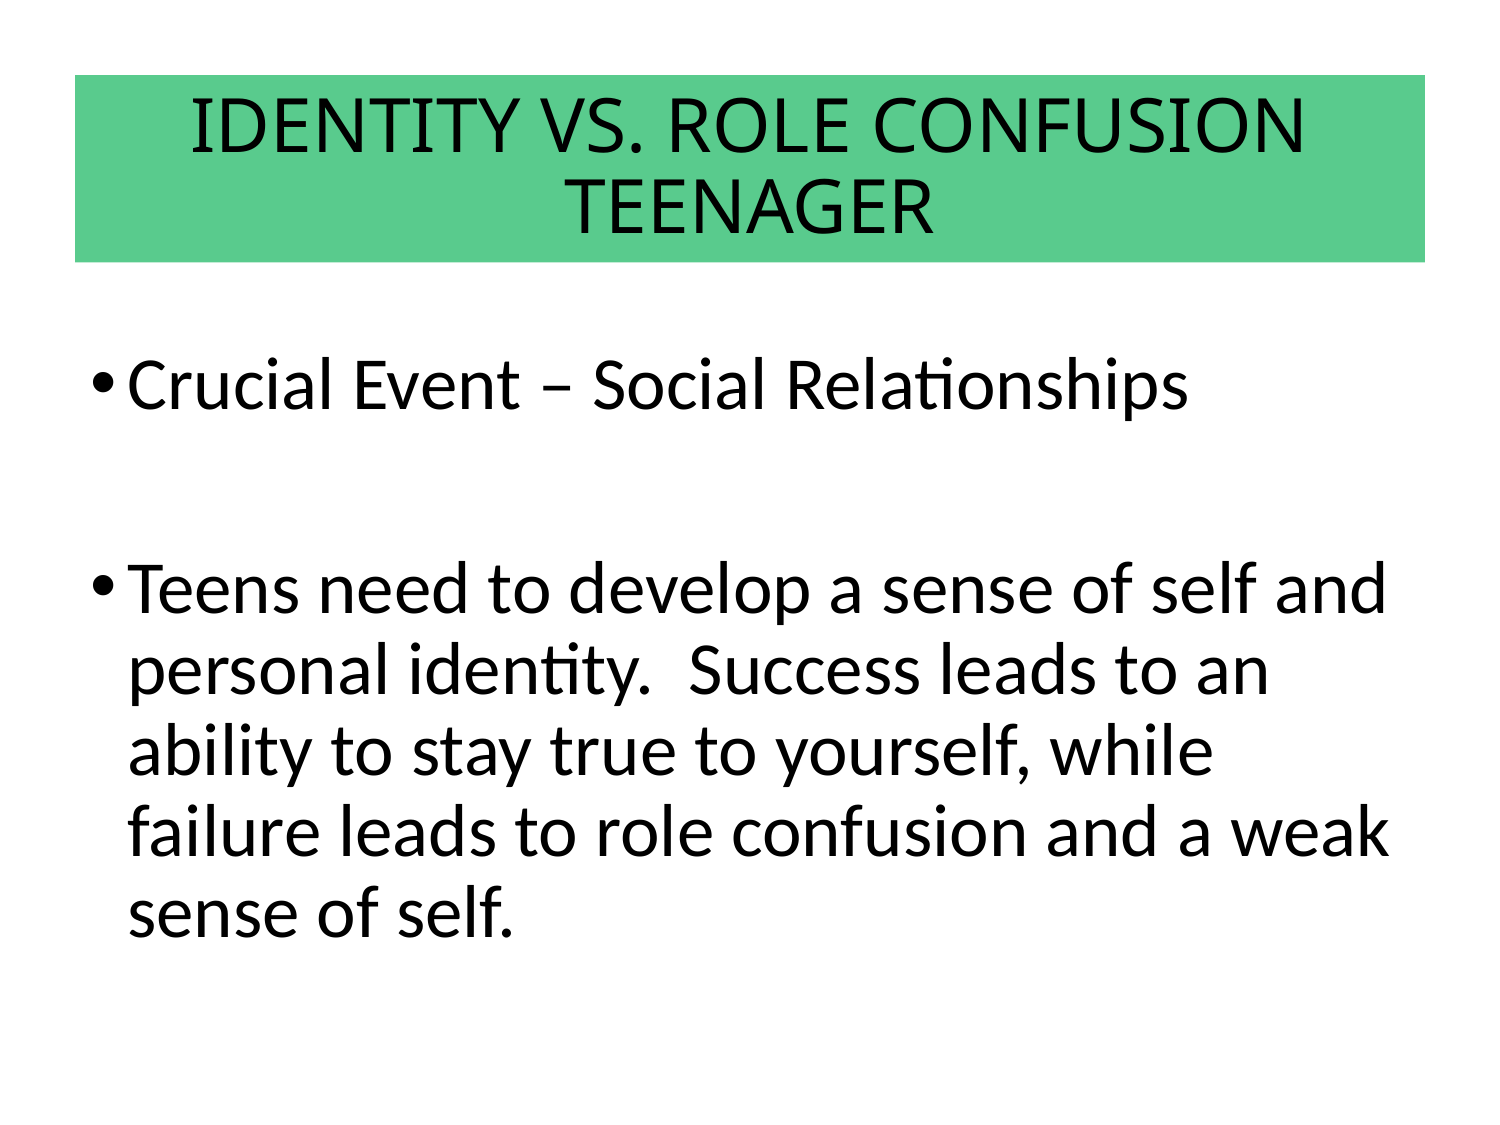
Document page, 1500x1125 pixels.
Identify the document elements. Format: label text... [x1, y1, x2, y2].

list Crucial Event – Social Relationships Teens need to develop a sense of self and personal identity. Success leads to an ability to stay true to yourself, while failure leads to role confusion and a weak sense of self. [75, 337, 1425, 975]
title IDENTITY VS. ROLE CONFUSION TEENAGER [75, 75, 1425, 263]
